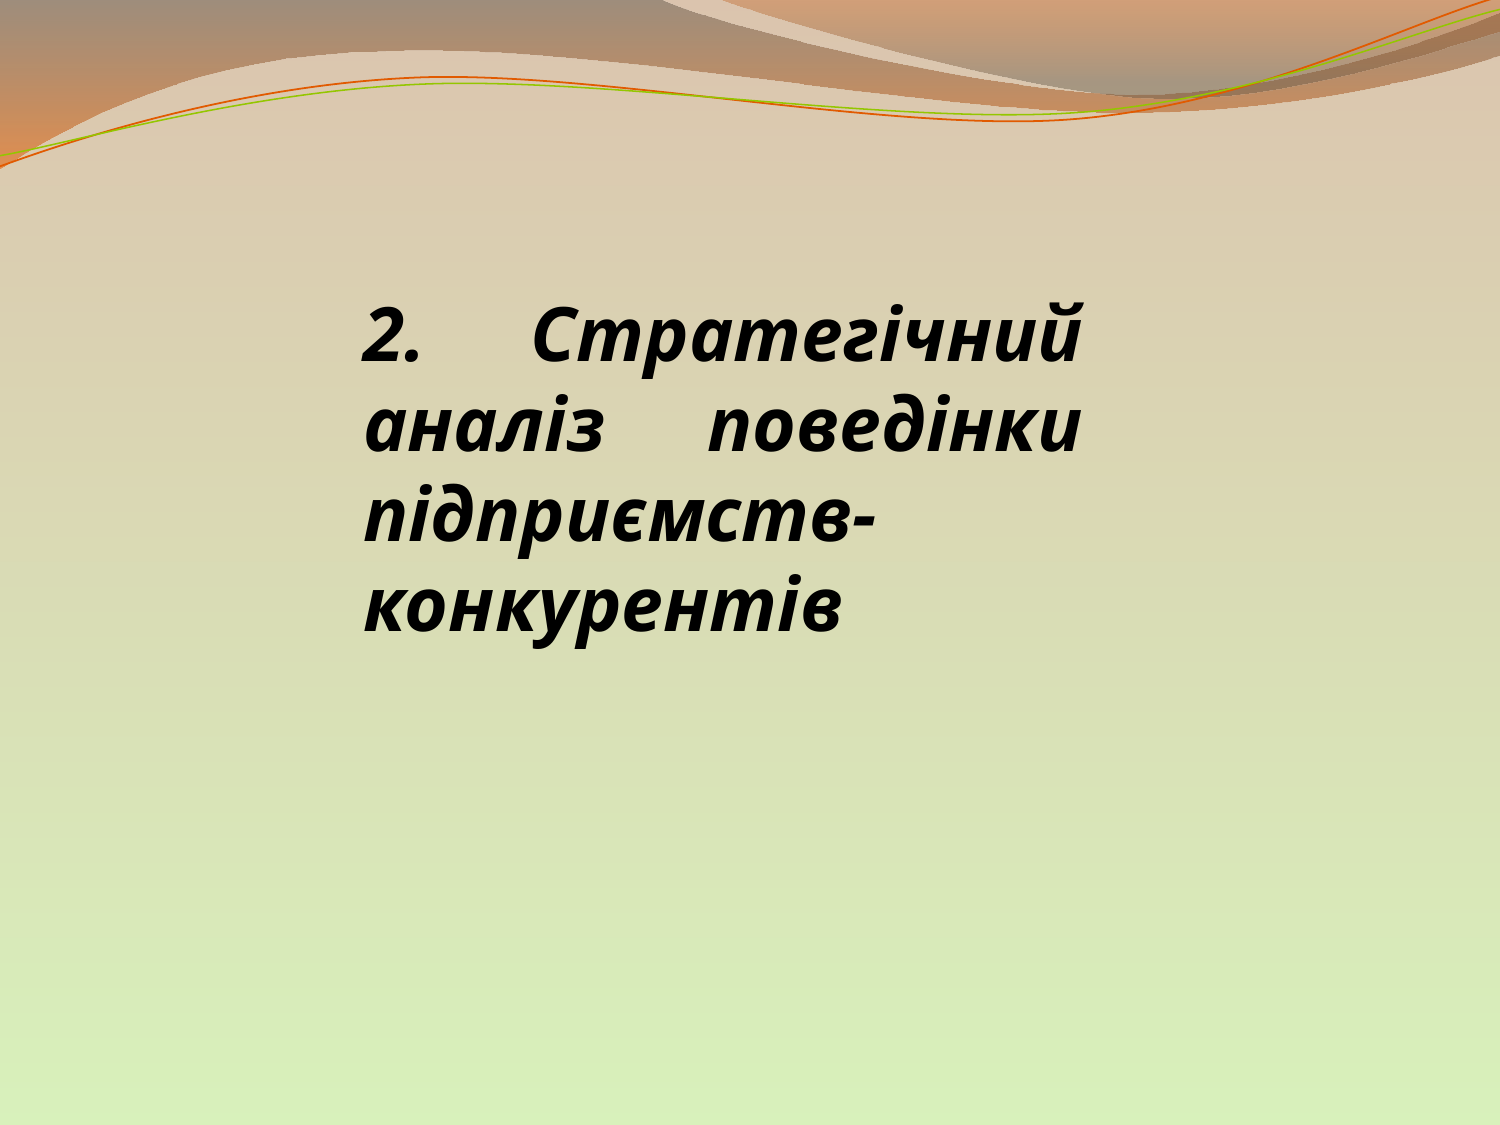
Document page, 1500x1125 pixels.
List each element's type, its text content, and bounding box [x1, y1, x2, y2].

text_box 2. Стратегічний аналіз поведінки підприємств-конкурентів [348, 278, 1099, 654]
